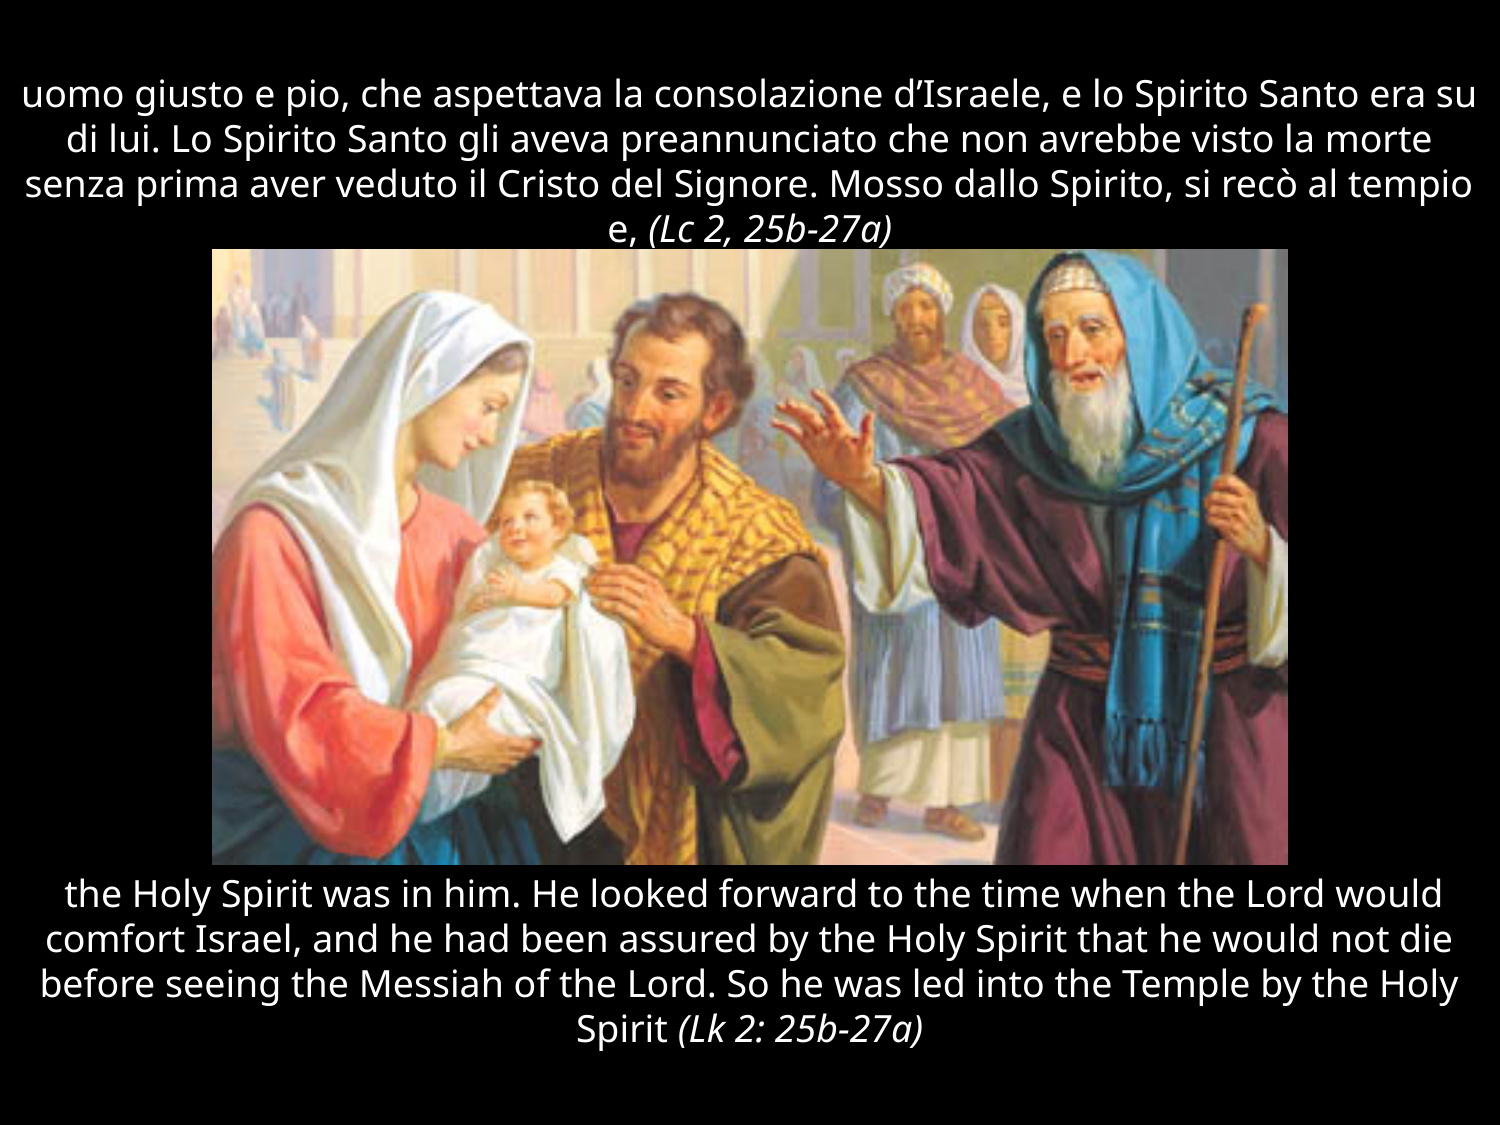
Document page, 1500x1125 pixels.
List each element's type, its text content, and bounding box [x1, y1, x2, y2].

text_box uomo giusto e pio, che aspettava la consolazione d’Israele, e lo Spirito Santo era su di lui. Lo Spirito Santo gli aveva preannunciato che non avrebbe visto la morte senza prima aver veduto il Cristo del Signore. Mosso dallo Spirito, si recò al tempio e, (Lc 2, 25b-27a) [0, 62, 1500, 258]
text_box the Holy Spirit was in him. He looked forward to the time when the Lord would comfort Israel, and he had been assured by the Holy Spirit that he would not die before seeing the Messiah of the Lord. So he was led into the Temple by the Holy Spirit (Lk 2: 25b-27a) [0, 862, 1500, 1058]
picture [212, 249, 1288, 866]
